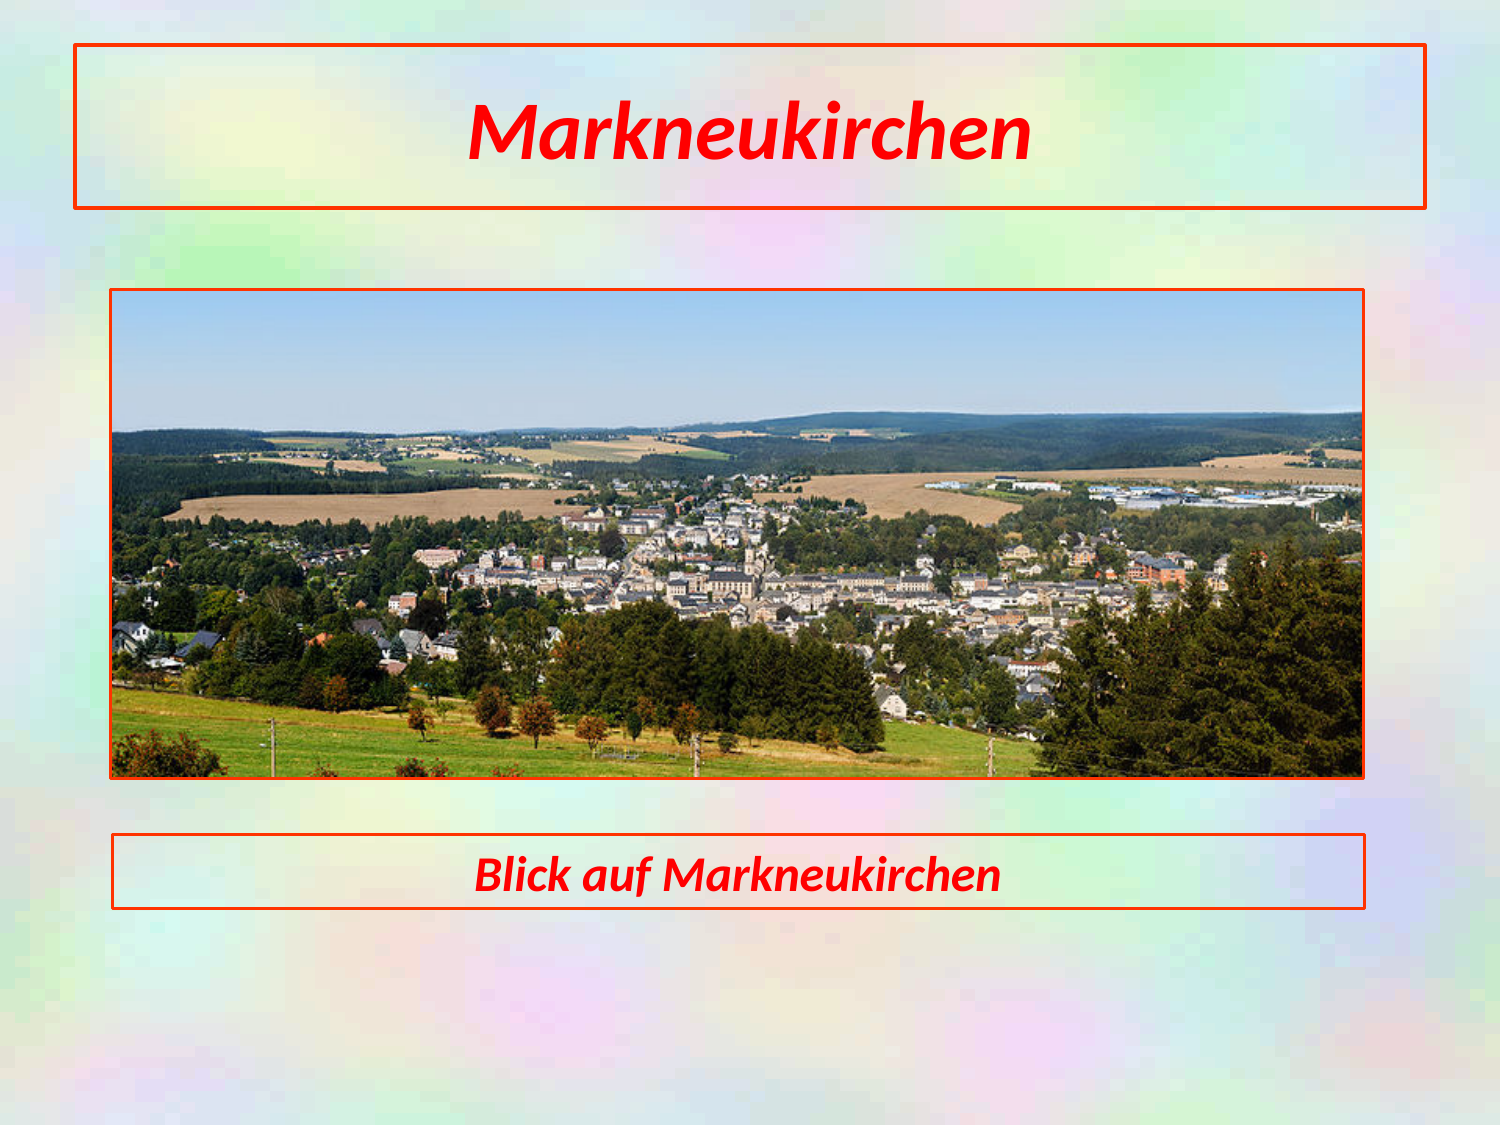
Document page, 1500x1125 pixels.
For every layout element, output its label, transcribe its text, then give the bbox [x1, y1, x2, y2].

title Markneukirchen [75, 45, 1425, 209]
picture [0, 0, 1500, 1125]
text_box Blick auf Markneukirchen [112, 834, 1365, 909]
